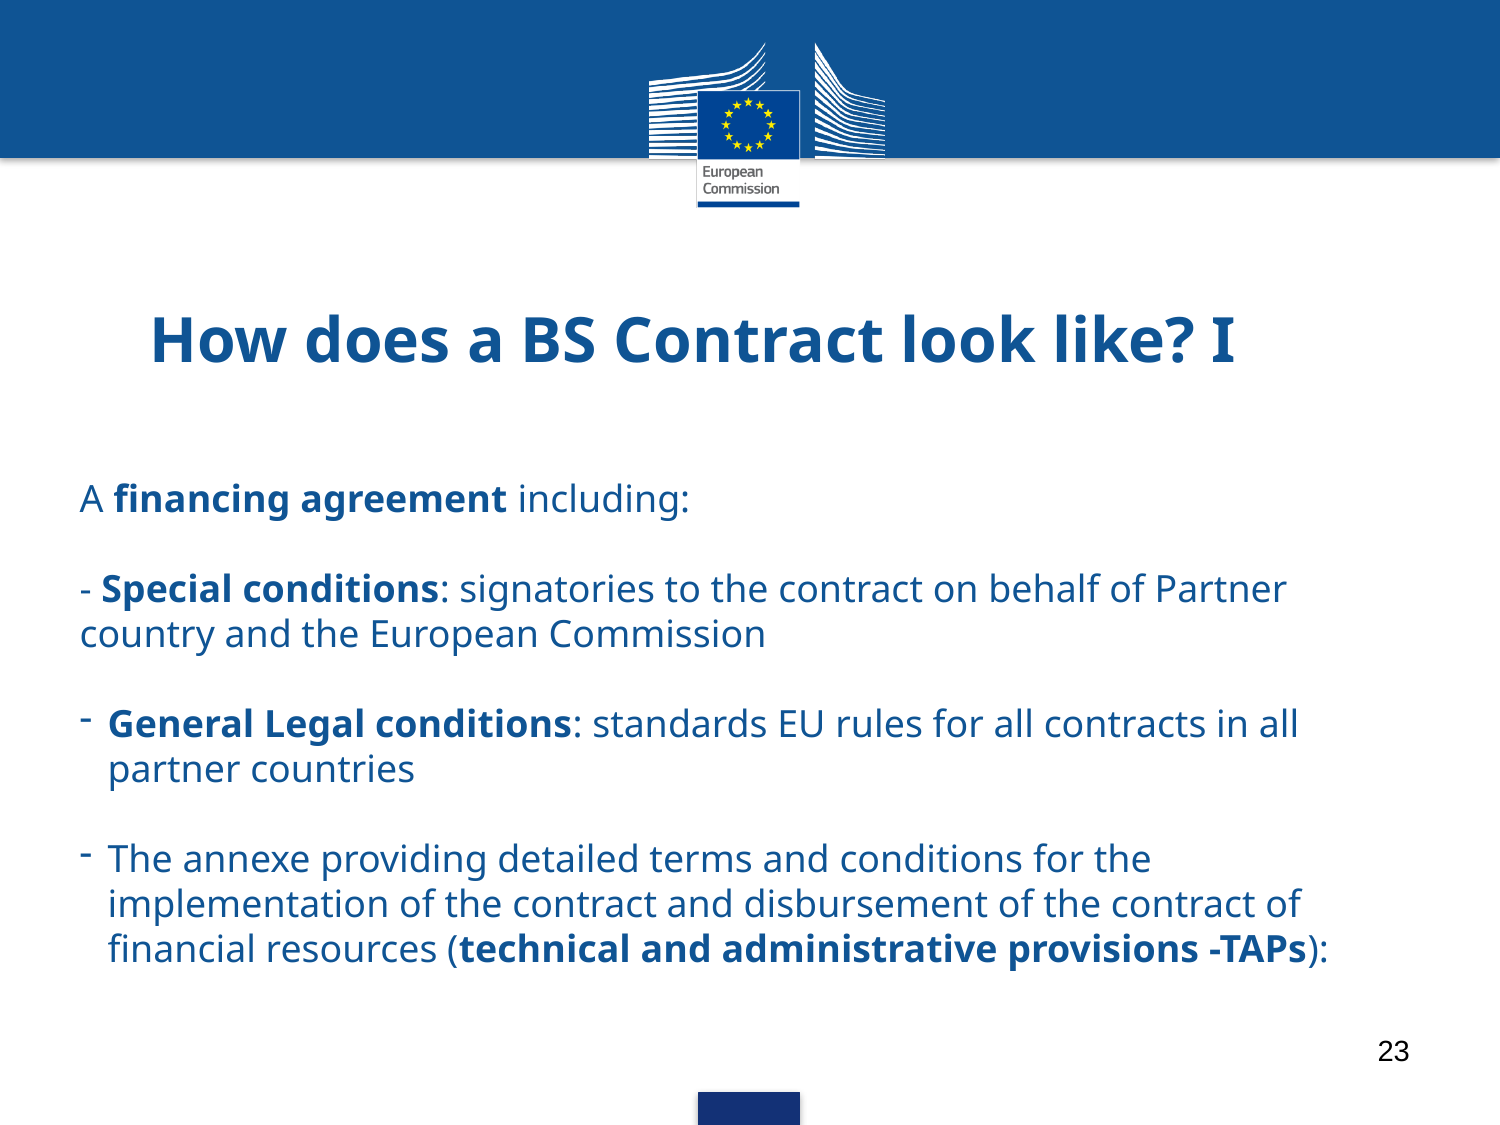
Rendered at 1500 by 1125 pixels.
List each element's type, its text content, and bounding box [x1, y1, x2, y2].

title How does a BS Contract look like? I [75, 260, 1427, 415]
text_box A financing agreement including: - Special conditions: signatories to the contract on behalf of Partner country and the European Commission General Legal conditions: standards EU rules for all contracts in all partner countries The annexe providing detailed terms and conditions for the implementation of the contract and disbursement of the contract of financial resources (technical and administrative provisions -TAPs): [64, 467, 1415, 978]
slide_number 23 [1074, 1024, 1426, 1103]
picture [649, 42, 885, 208]
